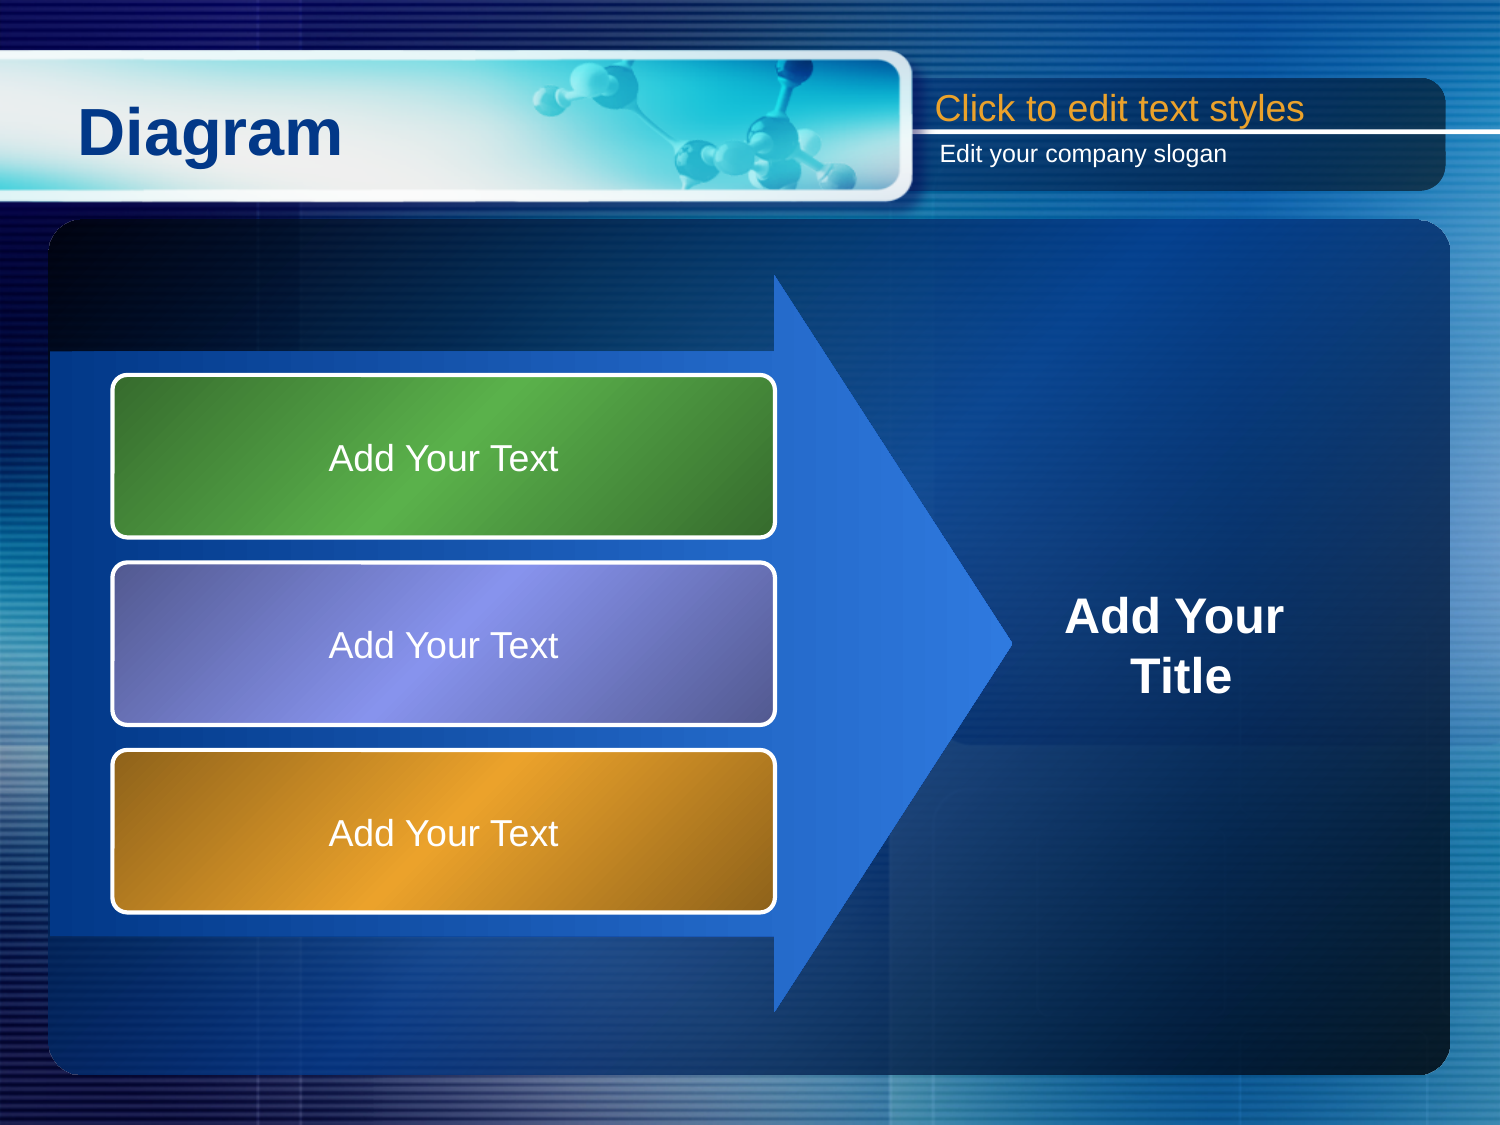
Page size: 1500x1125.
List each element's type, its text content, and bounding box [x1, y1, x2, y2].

picture [0, 0, 1500, 1125]
text_box Add Your Text [112, 749, 775, 913]
text_box Add Your Text [112, 374, 775, 538]
text_box Add Your Text [112, 562, 775, 725]
picture [0, 568, 48, 573]
text_box Click to edit text styles [919, 76, 1461, 137]
text_box Add Your Title [974, 537, 1388, 750]
picture [0, 548, 48, 554]
text_box Edit your company slogan [924, 129, 1429, 175]
title Diagram [62, 82, 876, 176]
text_box [49, 274, 974, 1013]
